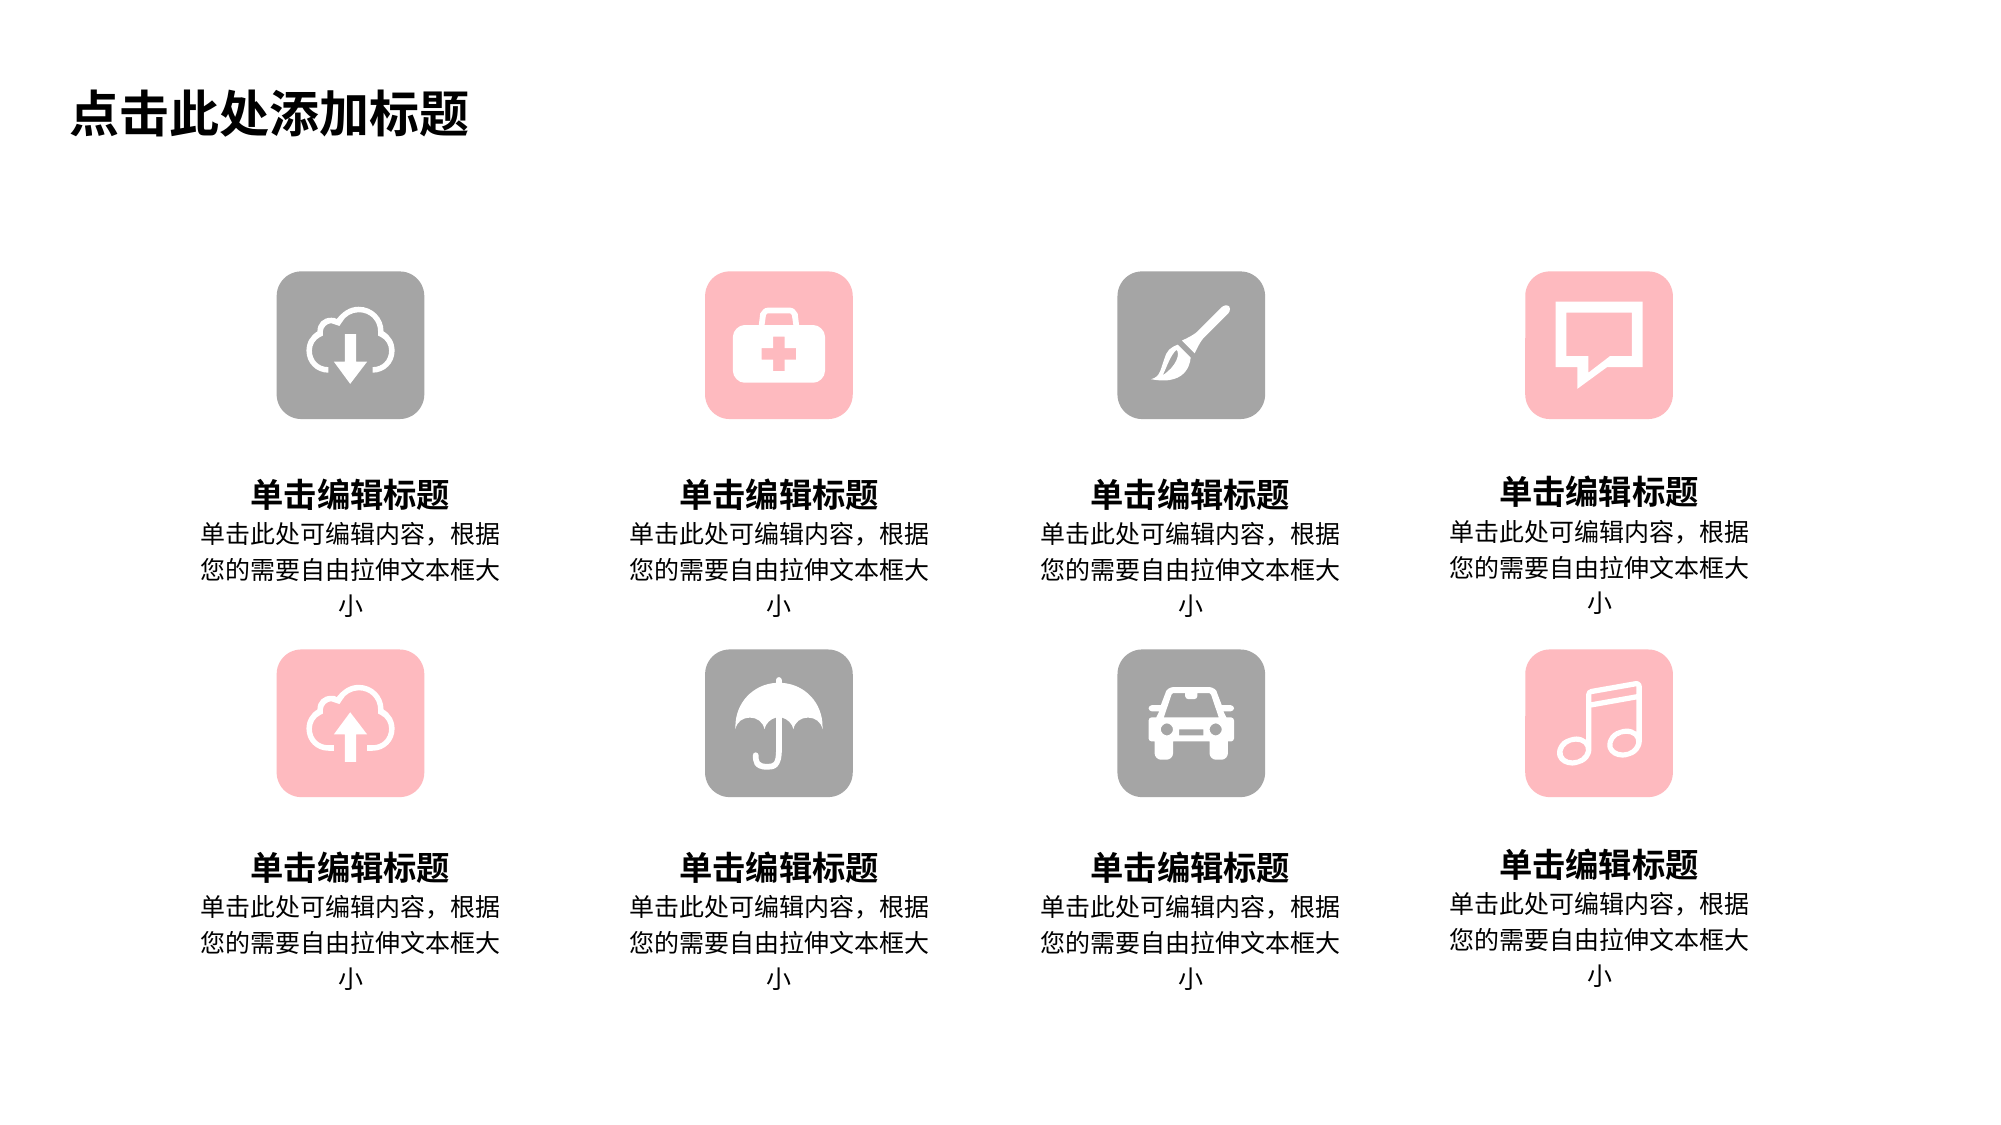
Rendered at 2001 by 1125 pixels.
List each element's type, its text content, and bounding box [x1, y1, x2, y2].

text_box [1555, 301, 1643, 389]
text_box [306, 306, 395, 384]
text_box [306, 684, 395, 762]
text_box [735, 677, 823, 770]
text_box [1116, 270, 1267, 421]
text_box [998, 838, 1383, 995]
text_box [704, 648, 854, 799]
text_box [1151, 303, 1232, 387]
text_box [275, 648, 426, 799]
text_box [732, 307, 826, 383]
text_box [275, 270, 426, 421]
text_box [1524, 648, 1674, 799]
text_box [704, 270, 854, 421]
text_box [158, 466, 543, 623]
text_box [998, 466, 1383, 623]
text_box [1407, 836, 1791, 993]
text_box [1407, 463, 1791, 620]
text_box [587, 466, 971, 623]
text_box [158, 838, 543, 995]
text_box [1524, 270, 1674, 421]
text_box [1557, 681, 1642, 766]
text_box 点击此处添加标题 [55, 75, 507, 151]
text_box [1116, 648, 1267, 799]
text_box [587, 838, 971, 995]
text_box [1148, 687, 1235, 760]
